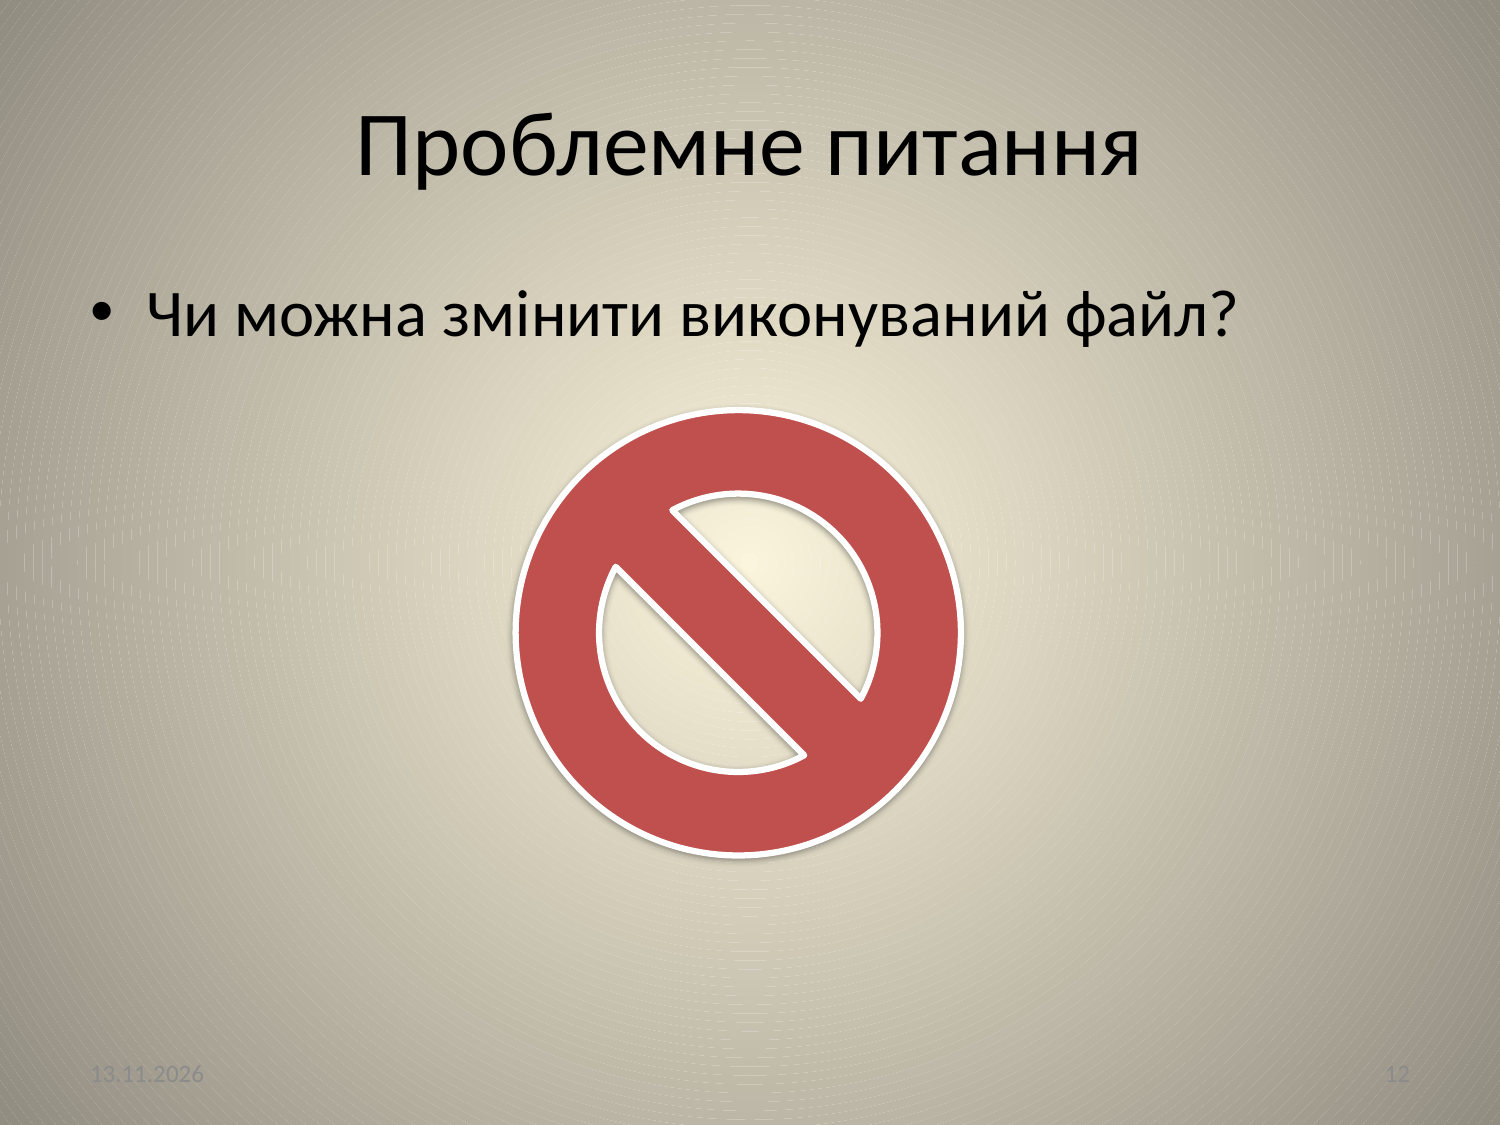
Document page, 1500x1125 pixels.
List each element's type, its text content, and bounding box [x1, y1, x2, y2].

list Чи можна змінити виконуваний файл? [75, 262, 1425, 1005]
text_box [512, 406, 965, 859]
slide_number 12 [1074, 1042, 1425, 1103]
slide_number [75, 1042, 425, 1103]
title Проблемне питання [75, 45, 1425, 233]
